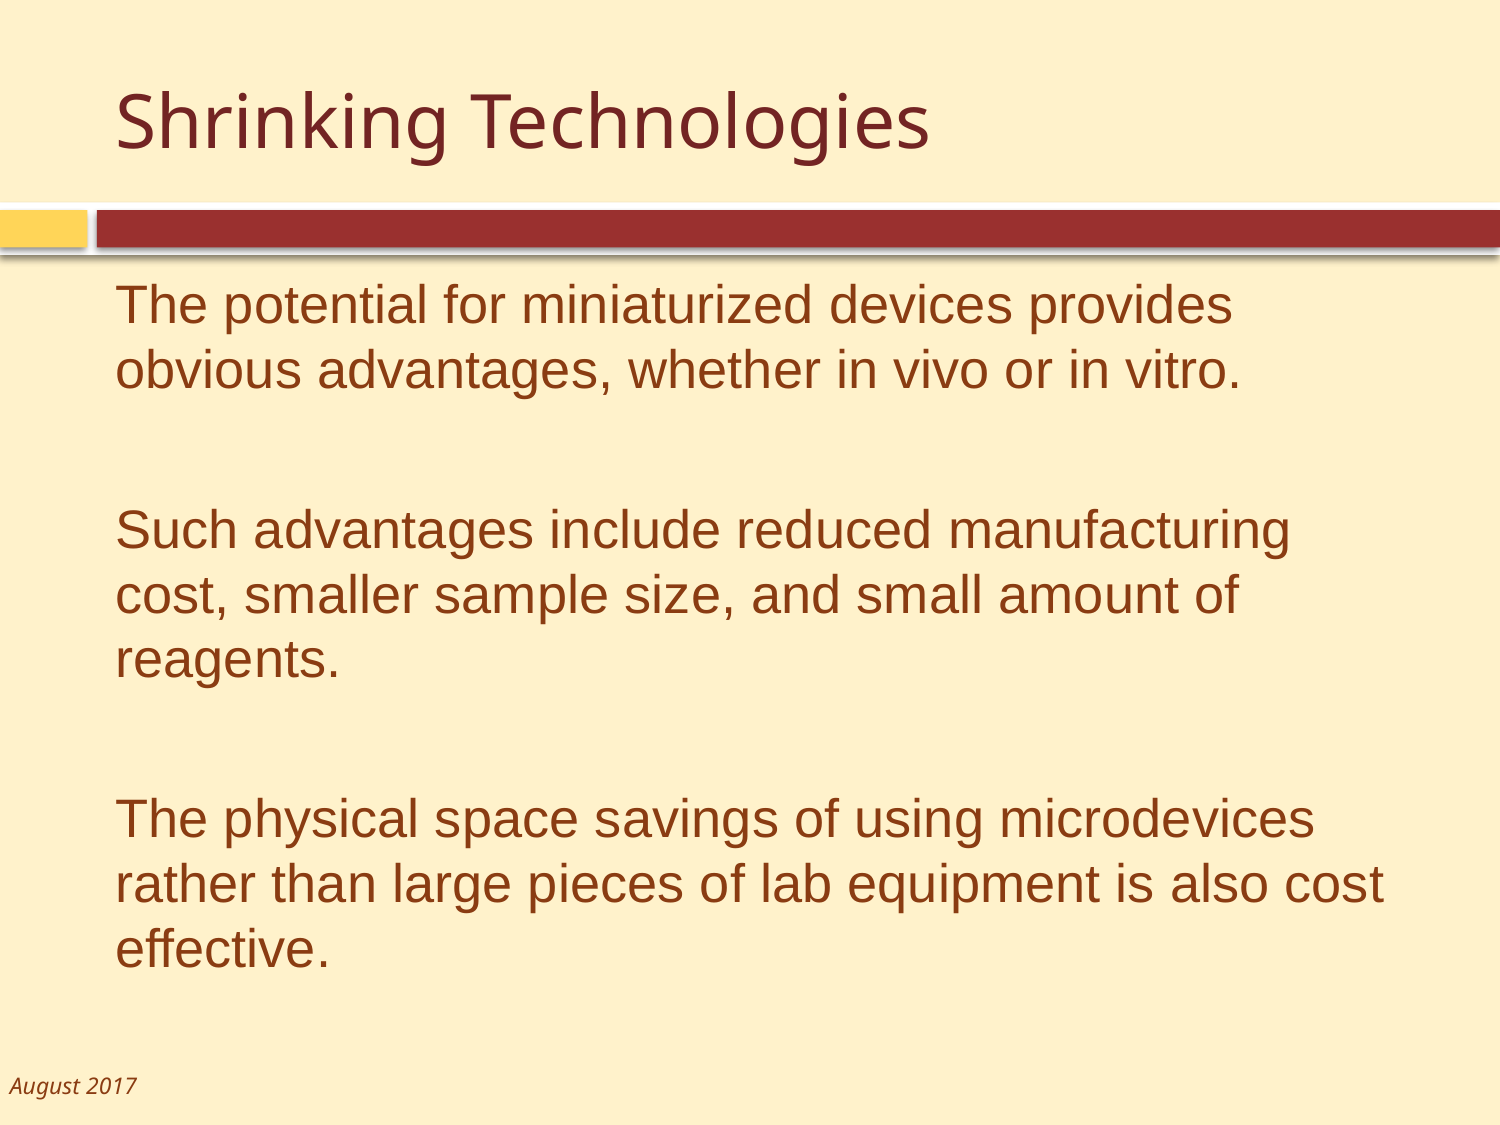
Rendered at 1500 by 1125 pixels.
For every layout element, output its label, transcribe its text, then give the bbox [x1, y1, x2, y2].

title Shrinking Technologies [100, 37, 1438, 200]
list The potential for miniaturized devices provides obvious advantages, whether in vivo or in vitro. Such advantages include reduced manufacturing cost, smaller sample size, and small amount of reagents. The physical space savings of using microdevices rather than large pieces of lab equipment is also cost effective. [100, 262, 1438, 1000]
